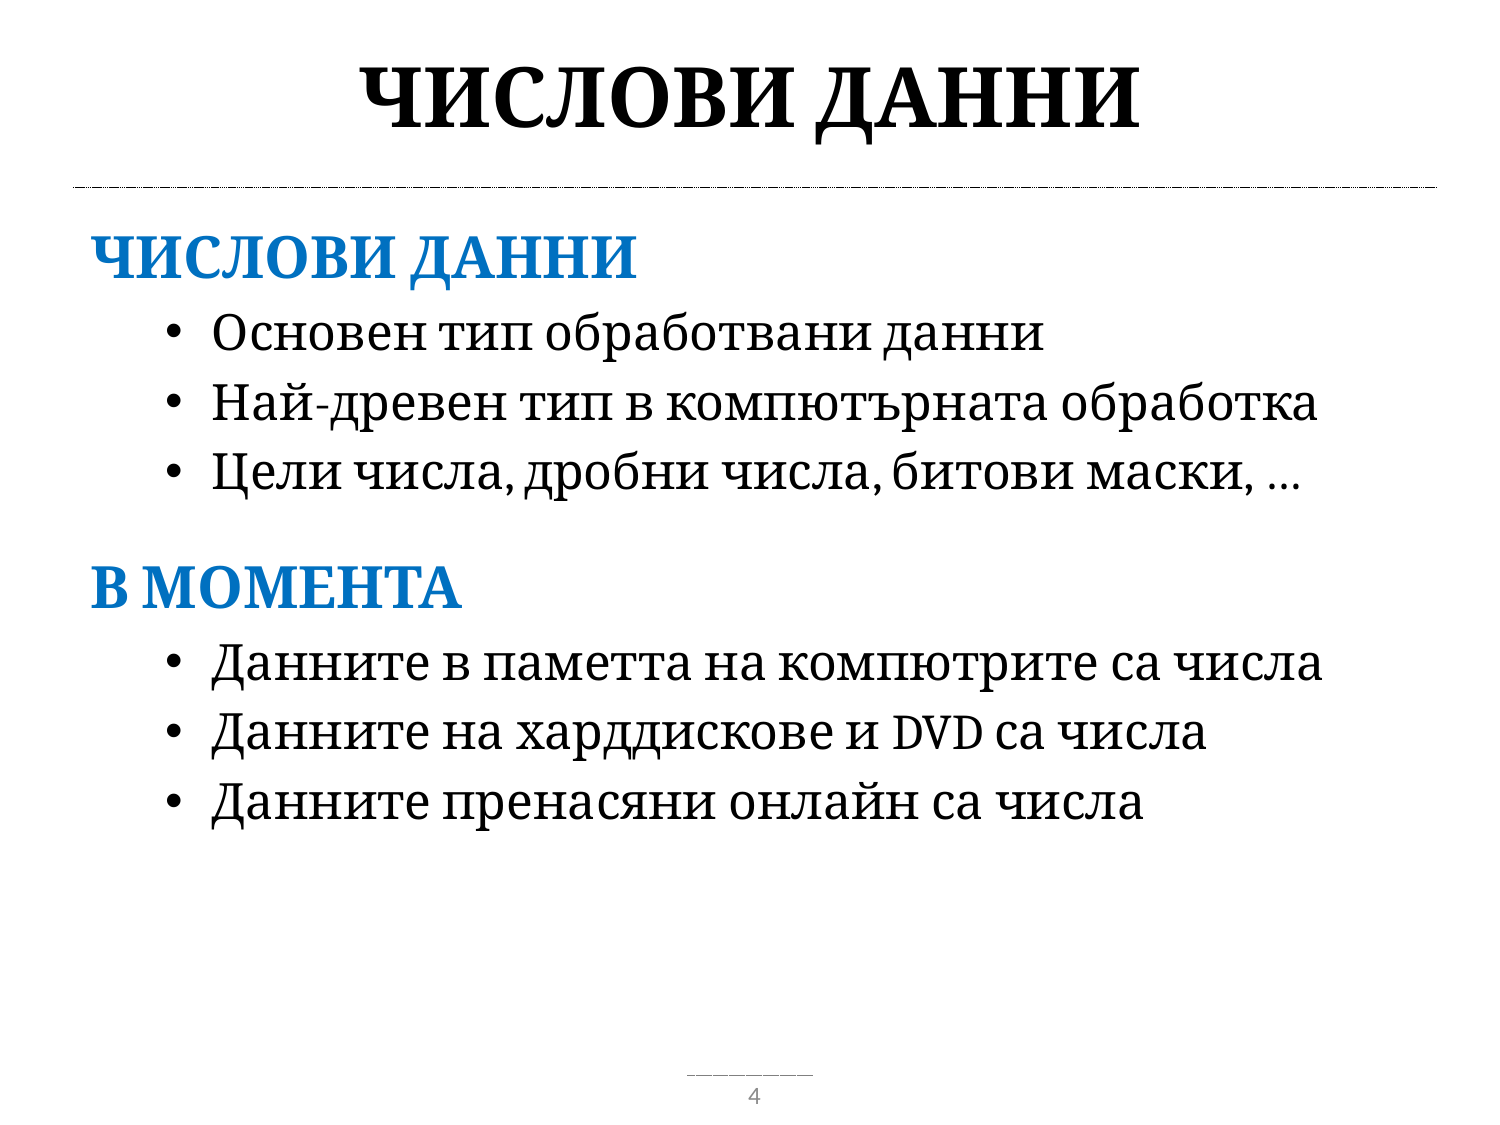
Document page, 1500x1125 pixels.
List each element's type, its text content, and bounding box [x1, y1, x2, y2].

list Числови данни Основен тип обработвани данни Най-древен тип в компютърната обработка Цели числа, дробни числа, битови маски, … В момента Данните в паметта на компютрите са числа Данните на харддискове и DVD са числа Данните пренасяни онлайн са числа [75, 212, 1450, 1063]
title Числови данни [0, 0, 1500, 188]
slide_number 4 [579, 1065, 930, 1125]
